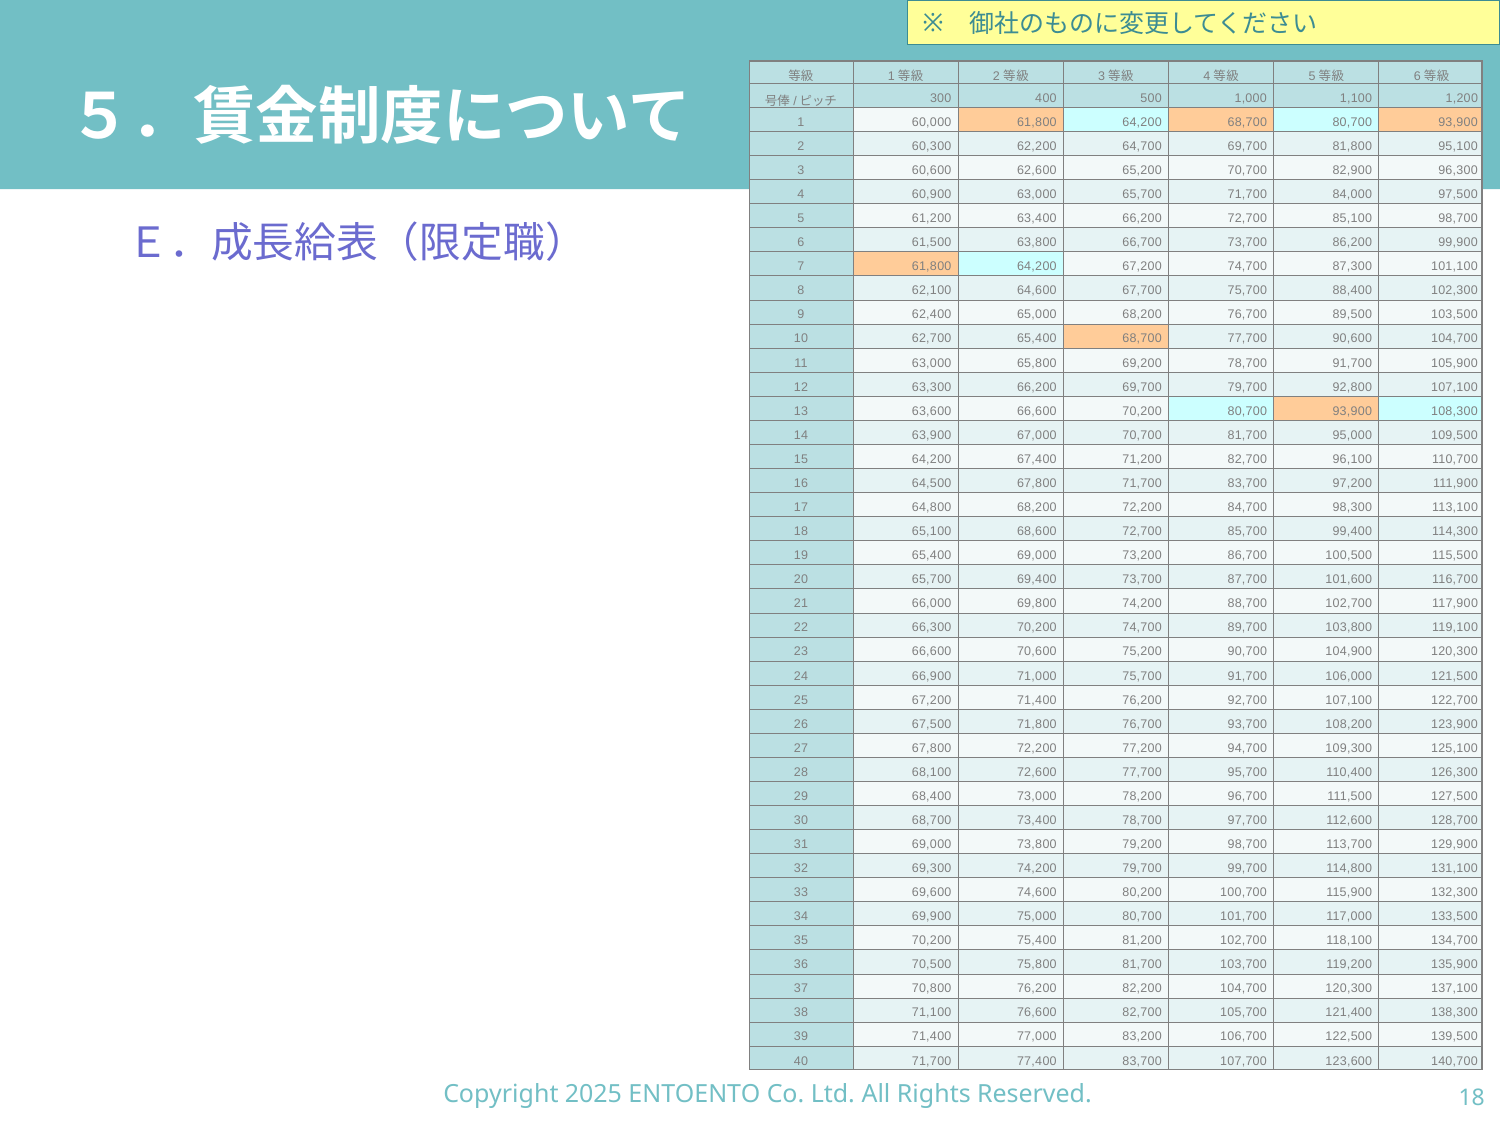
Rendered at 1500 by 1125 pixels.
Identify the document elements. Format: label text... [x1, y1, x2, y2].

table_cell 89,500 [1274, 301, 1378, 324]
table_cell 68,700 [1169, 108, 1273, 131]
table_cell 93,900 [1379, 108, 1481, 131]
table_cell 63,000 [854, 349, 958, 372]
table_cell 69,200 [1064, 349, 1168, 372]
table_cell 63,800 [959, 228, 1063, 251]
table_cell 62,200 [959, 132, 1063, 155]
table_cell 127,500 [1379, 782, 1481, 805]
table_cell 4 [750, 180, 853, 203]
table_cell 64,500 [854, 469, 958, 492]
table_cell 35 [750, 926, 853, 949]
table_cell 81,700 [1064, 950, 1168, 974]
table_cell 107,100 [1379, 373, 1481, 396]
table_cell 82,700 [1169, 445, 1273, 468]
table_cell 78,700 [1169, 349, 1273, 372]
table_cell 67,800 [959, 469, 1063, 492]
table_cell 94,700 [1169, 734, 1273, 757]
table_cell 77,700 [1064, 758, 1168, 781]
table_cell 40 [750, 1047, 853, 1069]
table_cell 84,000 [1274, 180, 1378, 203]
table_header 3等級 [1064, 62, 1168, 83]
table_cell 93,700 [1169, 710, 1273, 733]
table_cell 138,300 [1379, 999, 1481, 1022]
table_cell 71,200 [1064, 445, 1168, 468]
table_cell 137,100 [1379, 975, 1481, 998]
table_cell 96,300 [1379, 156, 1481, 179]
table_cell 97,500 [1379, 180, 1481, 203]
table_cell 1,200 [1379, 84, 1481, 107]
table_cell 84,700 [1169, 493, 1273, 516]
table_cell 37 [750, 975, 853, 998]
table_cell 63,000 [959, 180, 1063, 203]
table_cell 128,700 [1379, 806, 1481, 829]
table_cell 63,300 [854, 373, 958, 396]
table_cell 25 [750, 686, 853, 709]
table_cell 75,400 [959, 926, 1063, 949]
table_cell 16 [750, 469, 853, 492]
table_cell 68,100 [854, 758, 958, 781]
table_cell 61,500 [854, 228, 958, 251]
table_cell 75,800 [959, 950, 1063, 974]
table_cell 64,200 [1064, 108, 1168, 131]
table_cell 70,200 [854, 926, 958, 949]
table_cell 80,700 [1169, 397, 1273, 420]
table_cell 72,700 [1064, 517, 1168, 540]
table_cell 95,700 [1169, 758, 1273, 781]
table_cell 100,500 [1274, 541, 1378, 564]
table_cell 113,700 [1274, 830, 1378, 853]
table_cell 2 [750, 132, 853, 155]
table_cell 81,700 [1169, 421, 1273, 444]
table_cell 14 [750, 421, 853, 444]
table_cell 24 [750, 662, 853, 685]
table_cell 119,200 [1274, 950, 1378, 974]
table_cell 70,800 [854, 975, 958, 998]
table_header 2等級 [959, 62, 1063, 83]
table_cell 65,200 [1064, 156, 1168, 179]
table_cell 31 [750, 830, 853, 853]
table_cell 73,700 [1064, 565, 1168, 588]
table_cell 103,500 [1379, 301, 1481, 324]
table_cell 68,400 [854, 782, 958, 805]
table_cell 110,400 [1274, 758, 1378, 781]
table_cell 30 [750, 806, 853, 829]
table_cell 116,700 [1379, 565, 1481, 588]
table_cell 101,100 [1379, 252, 1481, 275]
table_cell 133,500 [1379, 902, 1481, 925]
table_cell 300 [854, 84, 958, 107]
table_cell 97,700 [1169, 806, 1273, 829]
table_cell 20 [750, 565, 853, 588]
table_cell 112,600 [1274, 806, 1378, 829]
table_cell 66,600 [959, 397, 1063, 420]
table_cell 11 [750, 349, 853, 372]
table_cell 111,500 [1274, 782, 1378, 805]
table_cell 82,900 [1274, 156, 1378, 179]
table_cell 70,700 [1169, 156, 1273, 179]
table_cell 71,700 [1064, 469, 1168, 492]
table_cell 93,900 [1274, 397, 1378, 420]
table_cell 74,700 [1064, 614, 1168, 637]
table_cell 69,300 [854, 854, 958, 877]
table_cell 91,700 [1274, 349, 1378, 372]
table_cell 120,300 [1379, 638, 1481, 661]
table_cell 63,400 [959, 204, 1063, 227]
table_cell 98,300 [1274, 493, 1378, 516]
table_cell 96,700 [1169, 782, 1273, 805]
table_cell 86,700 [1169, 541, 1273, 564]
table_cell 77,400 [959, 1047, 1063, 1069]
table_cell 78,200 [1064, 782, 1168, 805]
table_cell 109,300 [1274, 734, 1378, 757]
table_cell 77,200 [1064, 734, 1168, 757]
table_cell 91,700 [1169, 662, 1273, 685]
table_cell 103,700 [1169, 950, 1273, 974]
table_cell 71,400 [854, 1023, 958, 1046]
table_cell 122,700 [1379, 686, 1481, 709]
table_cell 107,100 [1274, 686, 1378, 709]
table_cell 97,200 [1274, 469, 1378, 492]
table_cell 66,300 [854, 614, 958, 637]
table_cell 67,800 [854, 734, 958, 757]
table_cell 62,400 [854, 301, 958, 324]
table_cell 82,200 [1064, 975, 1168, 998]
table_cell 67,200 [1064, 252, 1168, 275]
table_cell 29 [750, 782, 853, 805]
table_cell 60,000 [854, 108, 958, 131]
table_cell 61,800 [854, 252, 958, 275]
table_cell 99,400 [1274, 517, 1378, 540]
table_cell 83,700 [1064, 1047, 1168, 1069]
table_cell 22 [750, 614, 853, 637]
table_cell 104,900 [1274, 638, 1378, 661]
table_cell 92,700 [1169, 686, 1273, 709]
table_cell 76,700 [1064, 710, 1168, 733]
table_cell 134,700 [1379, 926, 1481, 949]
table_cell 75,700 [1064, 662, 1168, 685]
table_cell 75,200 [1064, 638, 1168, 661]
table_cell 9 [750, 301, 853, 324]
table_cell 105,700 [1169, 999, 1273, 1022]
table_cell 69,800 [959, 589, 1063, 613]
table_cell 68,200 [1064, 301, 1168, 324]
table_cell 36 [750, 950, 853, 974]
table_cell 117,900 [1379, 589, 1481, 613]
table_cell 69,600 [854, 878, 958, 901]
table_cell 68,700 [1064, 325, 1168, 348]
table_cell 33 [750, 878, 853, 901]
table_cell 65,000 [959, 301, 1063, 324]
table_cell 39 [750, 1023, 853, 1046]
table_cell 123,900 [1379, 710, 1481, 733]
table_cell 74,200 [1064, 589, 1168, 613]
table_cell 139,500 [1379, 1023, 1481, 1046]
table_cell 95,100 [1379, 132, 1481, 155]
table_cell 101,700 [1169, 902, 1273, 925]
table_cell 109,500 [1379, 421, 1481, 444]
table_cell 115,500 [1379, 541, 1481, 564]
table_cell 76,200 [1064, 686, 1168, 709]
table_cell 90,700 [1169, 638, 1273, 661]
table_cell 102,300 [1379, 276, 1481, 300]
table_cell 8 [750, 276, 853, 300]
table_cell 73,400 [959, 806, 1063, 829]
table_cell 107,700 [1169, 1047, 1273, 1069]
table_cell 83,700 [1169, 469, 1273, 492]
table_cell 126,300 [1379, 758, 1481, 781]
table_cell 82,700 [1064, 999, 1168, 1022]
table_cell 79,700 [1064, 854, 1168, 877]
table_cell 64,600 [959, 276, 1063, 300]
table_cell 60,900 [854, 180, 958, 203]
table_cell 81,800 [1274, 132, 1378, 155]
table_cell 69,400 [959, 565, 1063, 588]
table_cell 80,700 [1064, 902, 1168, 925]
table_cell 62,100 [854, 276, 958, 300]
table_cell 70,500 [854, 950, 958, 974]
table_cell 85,100 [1274, 204, 1378, 227]
table_cell 102,700 [1169, 926, 1273, 949]
table_cell 67,200 [854, 686, 958, 709]
table_cell 98,700 [1169, 830, 1273, 853]
table_cell 70,600 [959, 638, 1063, 661]
table_cell 105,900 [1379, 349, 1481, 372]
table_cell 120,300 [1274, 975, 1378, 998]
table_cell 26 [750, 710, 853, 733]
table_cell 23 [750, 638, 853, 661]
table_cell 75,000 [959, 902, 1063, 925]
table_cell 72,200 [959, 734, 1063, 757]
table_cell 89,700 [1169, 614, 1273, 637]
table_cell 66,900 [854, 662, 958, 685]
table_cell 70,200 [959, 614, 1063, 637]
table_cell 71,400 [959, 686, 1063, 709]
table_cell 64,200 [854, 445, 958, 468]
table_cell 5 [750, 204, 853, 227]
table_cell 73,800 [959, 830, 1063, 853]
table_cell 71,700 [1169, 180, 1273, 203]
table_cell 68,600 [959, 517, 1063, 540]
table_cell 119,100 [1379, 614, 1481, 637]
table_cell 83,200 [1064, 1023, 1168, 1046]
table_cell 73,700 [1169, 228, 1273, 251]
table_cell 7 [750, 252, 853, 275]
table_cell 65,700 [1064, 180, 1168, 203]
table_cell 17 [750, 493, 853, 516]
table_cell 92,800 [1274, 373, 1378, 396]
table_cell 76,600 [959, 999, 1063, 1022]
text_box 御社のものに変更してください [907, 0, 1500, 45]
table_cell 66,000 [854, 589, 958, 613]
table_cell 18 [750, 517, 853, 540]
table_cell 66,200 [959, 373, 1063, 396]
title ５．賃金制度について [53, 42, 1388, 185]
table_header 5等級 [1274, 62, 1378, 83]
table_cell 99,900 [1379, 228, 1481, 251]
table_cell 71,800 [959, 710, 1063, 733]
table_cell 27 [750, 734, 853, 757]
table_cell 19 [750, 541, 853, 564]
table_cell 69,900 [854, 902, 958, 925]
table_cell 76,700 [1169, 301, 1273, 324]
table_cell 69,700 [1064, 373, 1168, 396]
table_cell 108,300 [1379, 397, 1481, 420]
table_cell 132,300 [1379, 878, 1481, 901]
table_cell 87,700 [1169, 565, 1273, 588]
table_cell 68,700 [854, 806, 958, 829]
table_cell 86,200 [1274, 228, 1378, 251]
table_cell 74,700 [1169, 252, 1273, 275]
table_cell 78,700 [1064, 806, 1168, 829]
table_cell 12 [750, 373, 853, 396]
table_cell 90,600 [1274, 325, 1378, 348]
table_cell 62,600 [959, 156, 1063, 179]
table_cell 98,700 [1379, 204, 1481, 227]
table_cell 10 [750, 325, 853, 348]
table_cell 60,300 [854, 132, 958, 155]
table_cell 21 [750, 589, 853, 613]
table_cell 100,700 [1169, 878, 1273, 901]
table_header 1等級 [854, 62, 958, 83]
table_cell 125,100 [1379, 734, 1481, 757]
table_cell 71,700 [854, 1047, 958, 1069]
table_cell 69,700 [1169, 132, 1273, 155]
table_cell 6 [750, 228, 853, 251]
table_cell 77,000 [959, 1023, 1063, 1046]
table_cell 65,800 [959, 349, 1063, 372]
table_cell 129,900 [1379, 830, 1481, 853]
table_cell 67,400 [959, 445, 1063, 468]
table_cell 110,700 [1379, 445, 1481, 468]
table_cell 71,000 [959, 662, 1063, 685]
table_cell 87,300 [1274, 252, 1378, 275]
table_cell 66,600 [854, 638, 958, 661]
table_cell 106,000 [1274, 662, 1378, 685]
table_cell 63,900 [854, 421, 958, 444]
table_cell 77,700 [1169, 325, 1273, 348]
table_cell 65,700 [854, 565, 958, 588]
table_cell 88,700 [1169, 589, 1273, 613]
table_cell 66,200 [1064, 204, 1168, 227]
table_cell 104,700 [1379, 325, 1481, 348]
table_cell 121,400 [1274, 999, 1378, 1022]
table_cell 106,700 [1169, 1023, 1273, 1046]
table_cell 73,000 [959, 782, 1063, 805]
table_cell 70,700 [1064, 421, 1168, 444]
table_cell 80,700 [1274, 108, 1378, 131]
table_cell 140,700 [1379, 1047, 1481, 1069]
table_cell 1 [750, 108, 853, 131]
table_cell 72,600 [959, 758, 1063, 781]
table_cell 81,200 [1064, 926, 1168, 949]
table_cell 68,200 [959, 493, 1063, 516]
table_cell 13 [750, 397, 853, 420]
slide_number 17 [1187, 1074, 1500, 1121]
table_cell 500 [1064, 84, 1168, 107]
table_cell 122,500 [1274, 1023, 1378, 1046]
table_cell 79,200 [1064, 830, 1168, 853]
table_cell 113,100 [1379, 493, 1481, 516]
table_cell 61,800 [959, 108, 1063, 131]
table_cell 60,600 [854, 156, 958, 179]
table_cell 65,400 [959, 325, 1063, 348]
table_cell 69,000 [959, 541, 1063, 564]
table_cell 85,700 [1169, 517, 1273, 540]
table_cell 114,800 [1274, 854, 1378, 877]
table_cell 79,700 [1169, 373, 1273, 396]
table_cell 63,600 [854, 397, 958, 420]
table_cell 71,100 [854, 999, 958, 1022]
table_cell 72,200 [1064, 493, 1168, 516]
table_cell 95,000 [1274, 421, 1378, 444]
table_cell 131,100 [1379, 854, 1481, 877]
table_cell 15 [750, 445, 853, 468]
table_cell 101,600 [1274, 565, 1378, 588]
table_header 4等級 [1169, 62, 1273, 83]
table_cell 1,100 [1274, 84, 1378, 107]
table_cell 117,000 [1274, 902, 1378, 925]
table_cell 114,300 [1379, 517, 1481, 540]
footer Copyright 2025 ENTOENTO Co. Ltd. All Rights Reserved. [206, 1070, 1331, 1121]
table_cell 73,200 [1064, 541, 1168, 564]
table_cell 76,200 [959, 975, 1063, 998]
table_cell 65,100 [854, 517, 958, 540]
table_cell 103,800 [1274, 614, 1378, 637]
table_cell 67,500 [854, 710, 958, 733]
table_cell 80,200 [1064, 878, 1168, 901]
table_cell 64,200 [959, 252, 1063, 275]
table_cell 3 [750, 156, 853, 179]
table_header 6等級 [1379, 62, 1481, 83]
table_cell 65,400 [854, 541, 958, 564]
table_cell 38 [750, 999, 853, 1022]
table_cell 72,700 [1169, 204, 1273, 227]
table_cell 88,400 [1274, 276, 1378, 300]
table_cell 111,900 [1379, 469, 1481, 492]
table_cell 74,200 [959, 854, 1063, 877]
table_cell 115,900 [1274, 878, 1378, 901]
table_cell 99,700 [1169, 854, 1273, 877]
table_cell 66,700 [1064, 228, 1168, 251]
table_cell 67,000 [959, 421, 1063, 444]
table_cell 104,700 [1169, 975, 1273, 998]
table_cell 74,600 [959, 878, 1063, 901]
table_cell 62,700 [854, 325, 958, 348]
table_cell 118,100 [1274, 926, 1378, 949]
table_cell 64,700 [1064, 132, 1168, 155]
table_cell 123,600 [1274, 1047, 1378, 1069]
table_cell 102,700 [1274, 589, 1378, 613]
table_cell 28 [750, 758, 853, 781]
table_cell 135,900 [1379, 950, 1481, 974]
list Ｅ．成長給表（限定職） [112, 208, 749, 1012]
table_cell 108,200 [1274, 710, 1378, 733]
table_cell 121,500 [1379, 662, 1481, 685]
table_cell 70,200 [1064, 397, 1168, 420]
table_cell 69,000 [854, 830, 958, 853]
table_cell 61,200 [854, 204, 958, 227]
table_cell 64,800 [854, 493, 958, 516]
table_cell 400 [959, 84, 1063, 107]
table_cell 32 [750, 854, 853, 877]
table_cell 75,700 [1169, 276, 1273, 300]
table_header 等級 [750, 62, 853, 83]
table_cell 67,700 [1064, 276, 1168, 300]
table_cell 96,100 [1274, 445, 1378, 468]
table_cell 1,000 [1169, 84, 1273, 107]
table_cell 号俸/ピッチ [750, 84, 853, 107]
table_cell 34 [750, 902, 853, 925]
